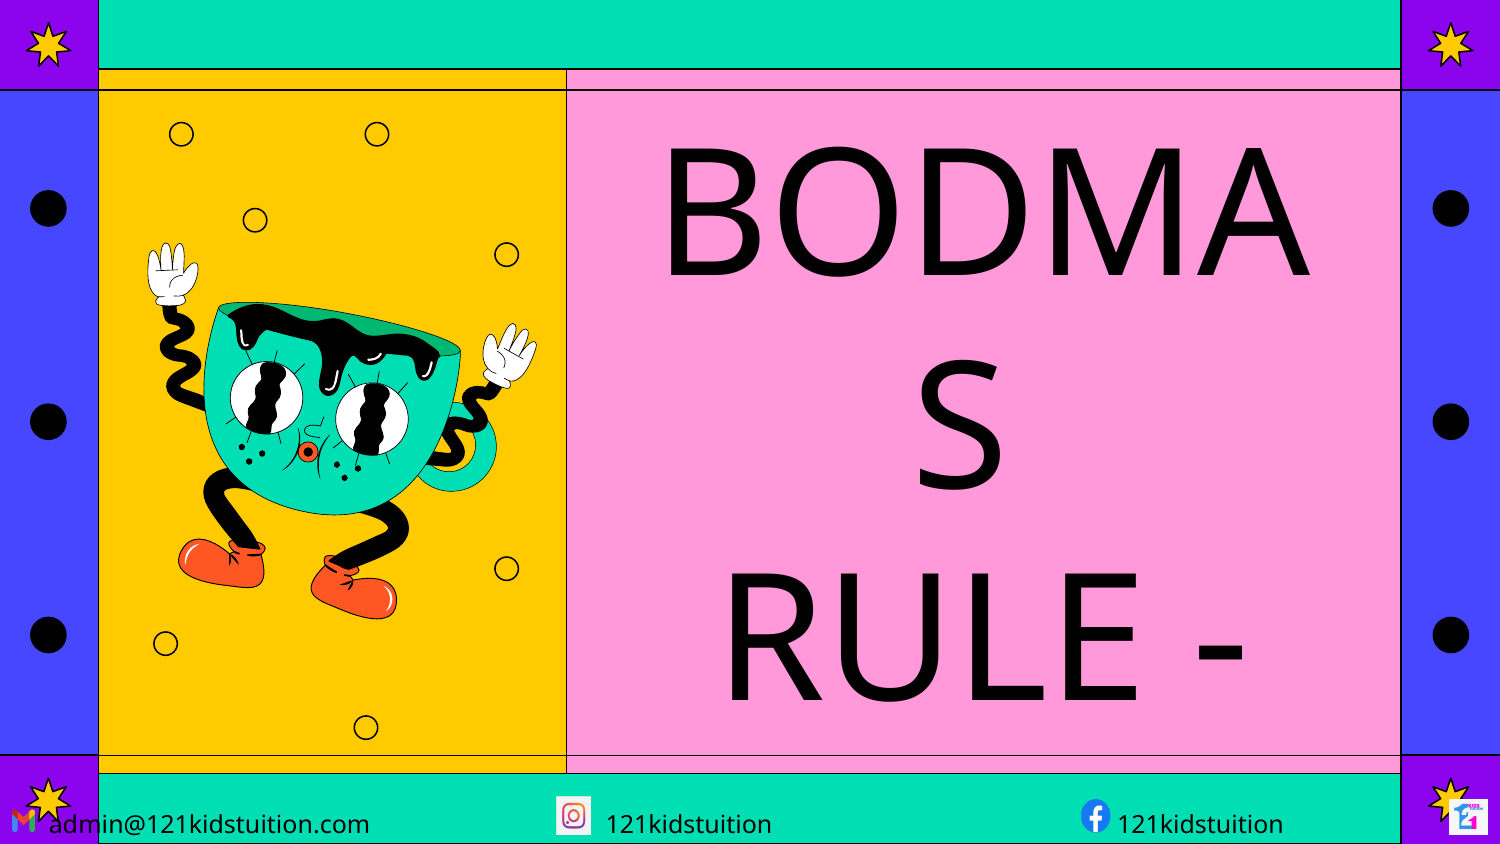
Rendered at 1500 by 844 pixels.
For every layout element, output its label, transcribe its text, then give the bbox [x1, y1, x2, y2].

text_box [354, 715, 378, 740]
text_box [169, 122, 194, 146]
text_box [365, 122, 389, 146]
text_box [0, 796, 1500, 844]
text_box [243, 208, 267, 232]
text_box [153, 631, 178, 656]
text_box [143, 242, 538, 620]
title BODMAS RULE - [626, 196, 1339, 638]
